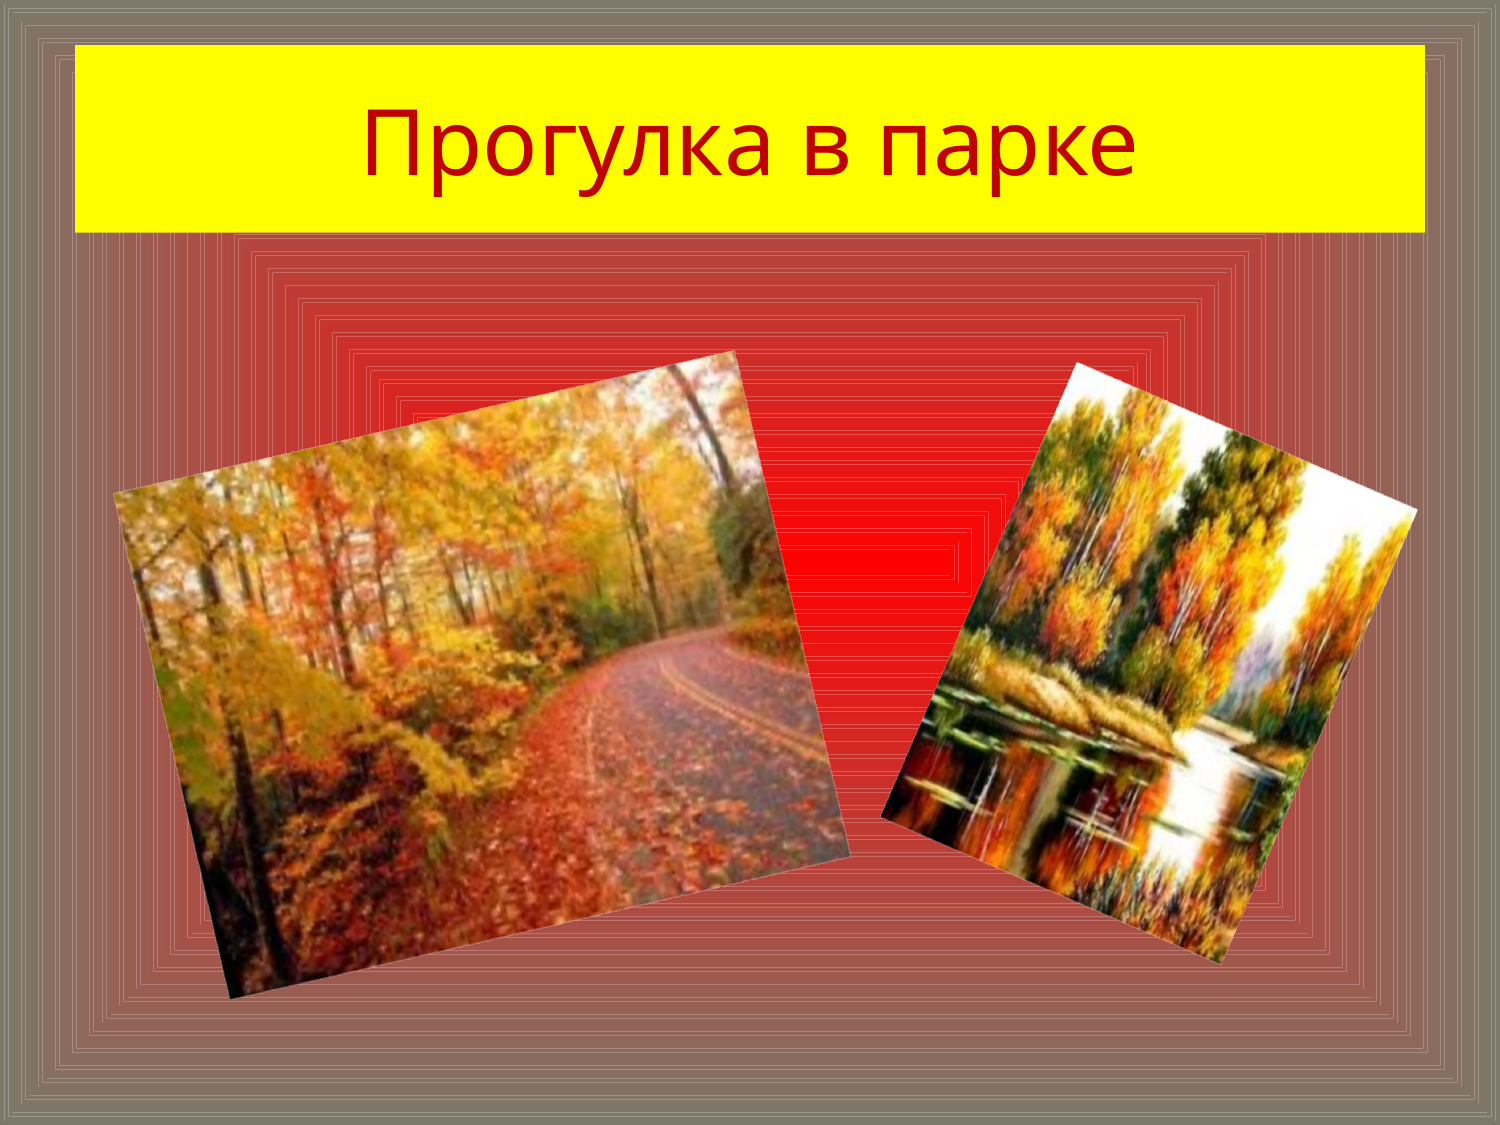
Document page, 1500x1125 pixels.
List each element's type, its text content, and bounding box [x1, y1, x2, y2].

title Прогулка в парке [75, 45, 1425, 233]
picture [881, 364, 1417, 963]
picture [115, 352, 850, 998]
